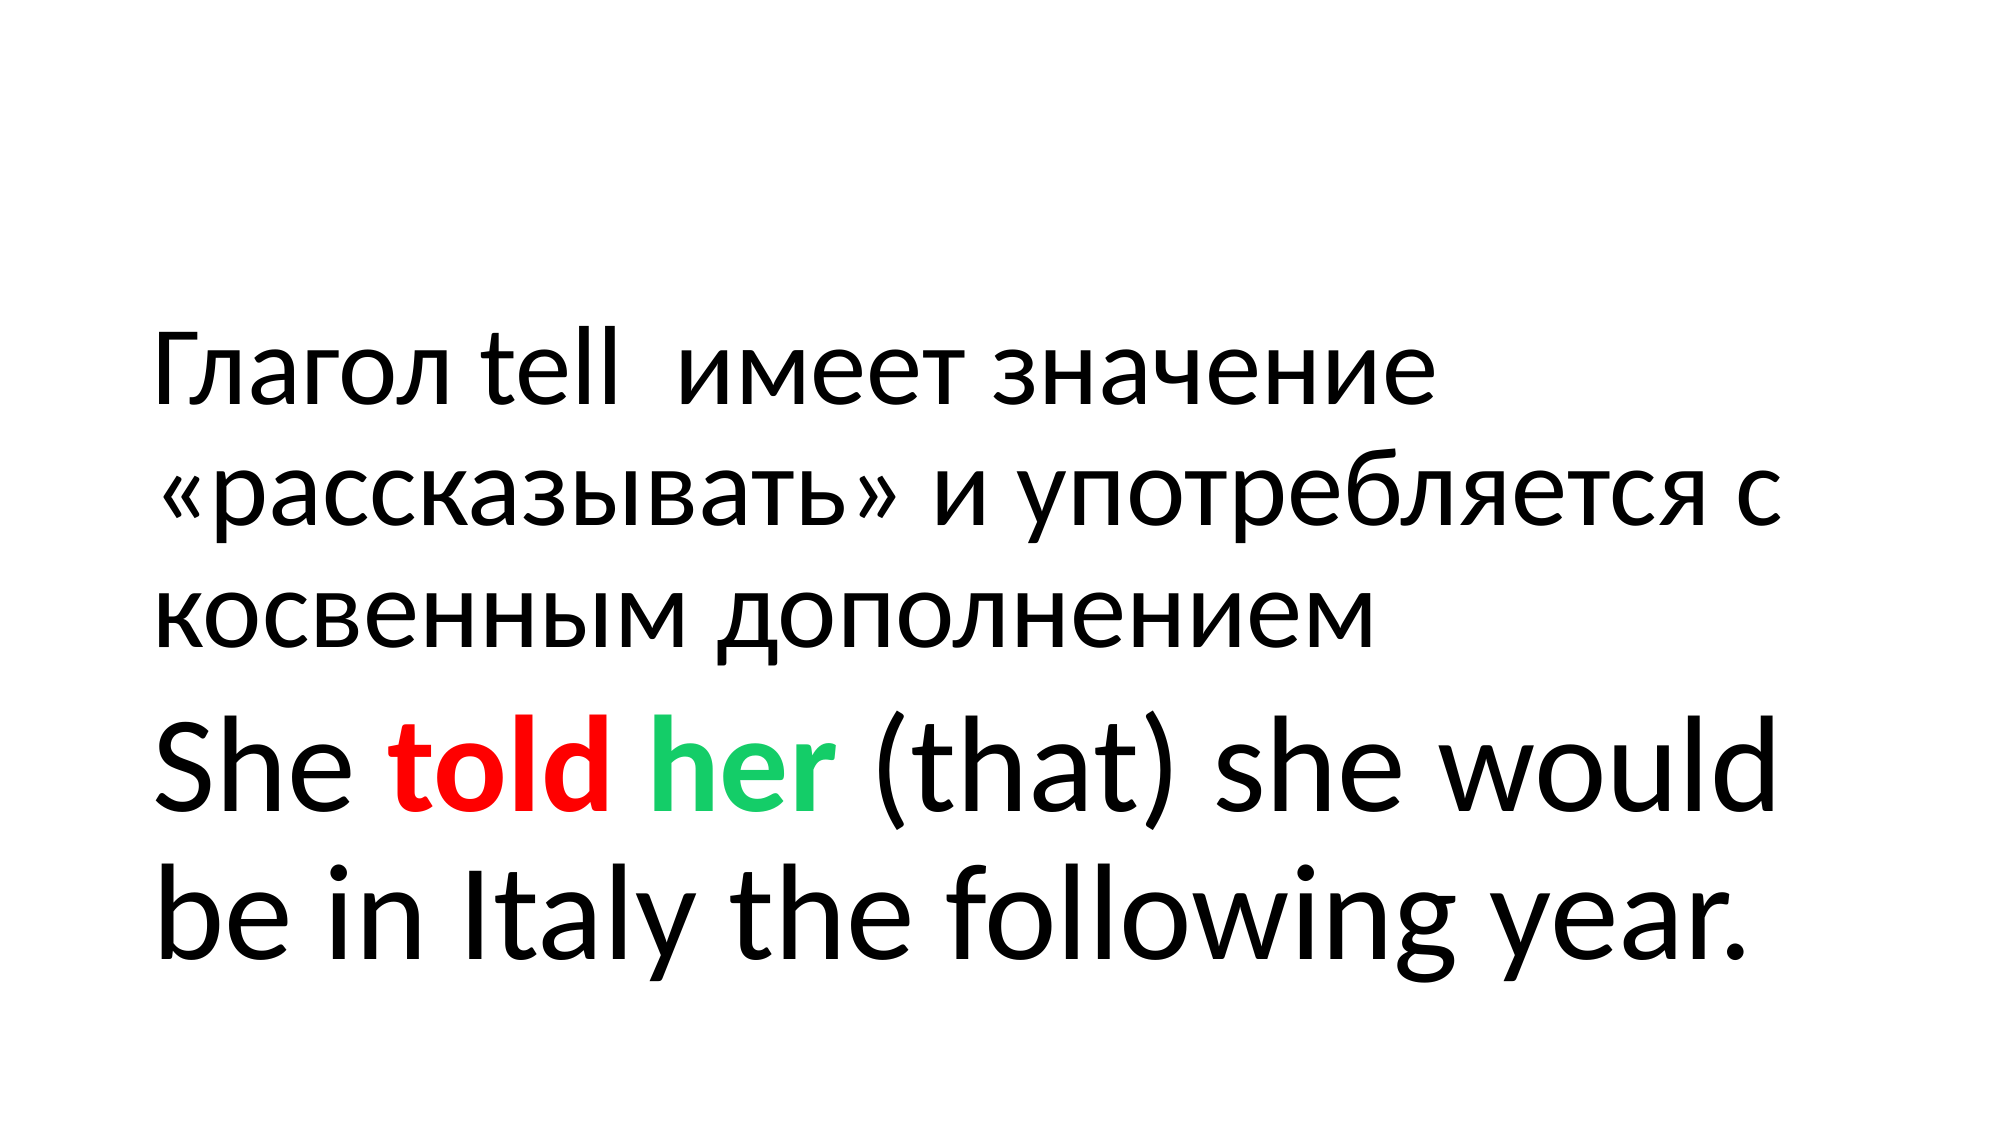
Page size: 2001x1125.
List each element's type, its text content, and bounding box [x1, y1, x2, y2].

list Глагол tell имеет значение «рассказывать» и употребляется с косвенным дополнением She told her (that) she would be in Italy the following year. [137, 299, 1863, 1014]
